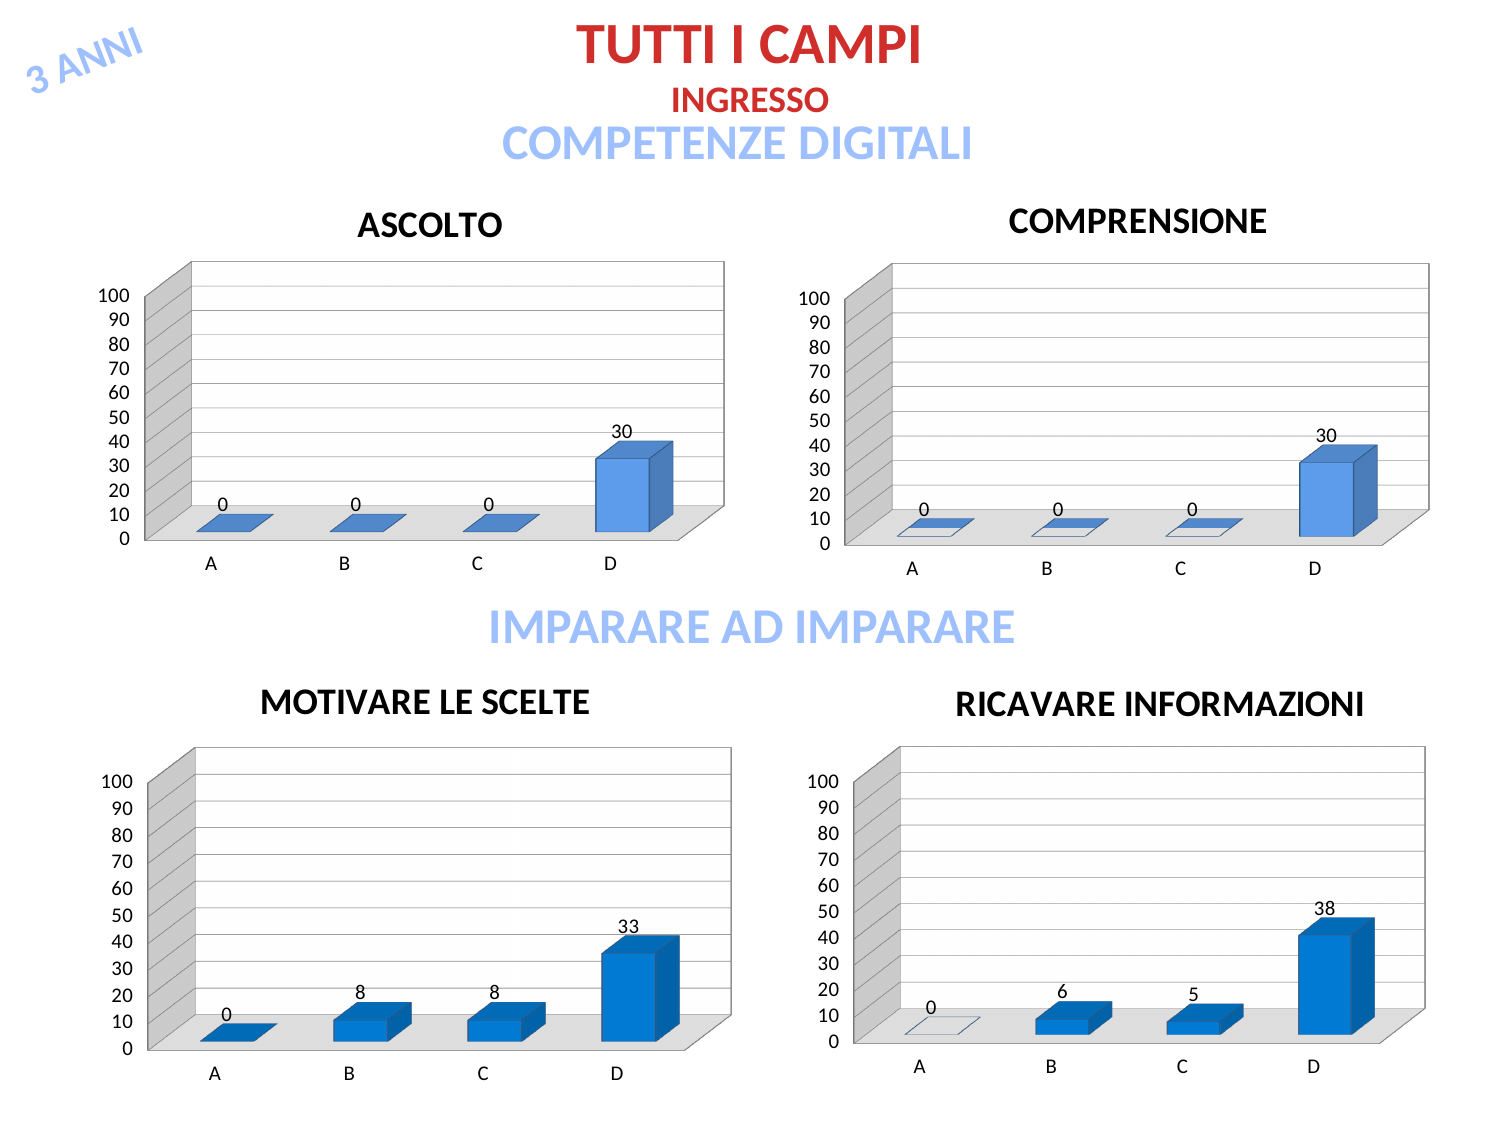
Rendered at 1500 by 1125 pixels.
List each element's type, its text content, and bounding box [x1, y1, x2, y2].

text_box 3 ANNI [0, 0, 166, 117]
chart [785, 661, 1448, 1088]
chart [82, 661, 749, 1095]
text_box Imparare ad imparare [242, 586, 1264, 662]
chart [82, 177, 739, 584]
text_box Competenze digitali [277, 101, 1199, 177]
chart [782, 179, 1446, 589]
text_box TUTTI I CAMPI INGRESSO [561, 0, 939, 101]
